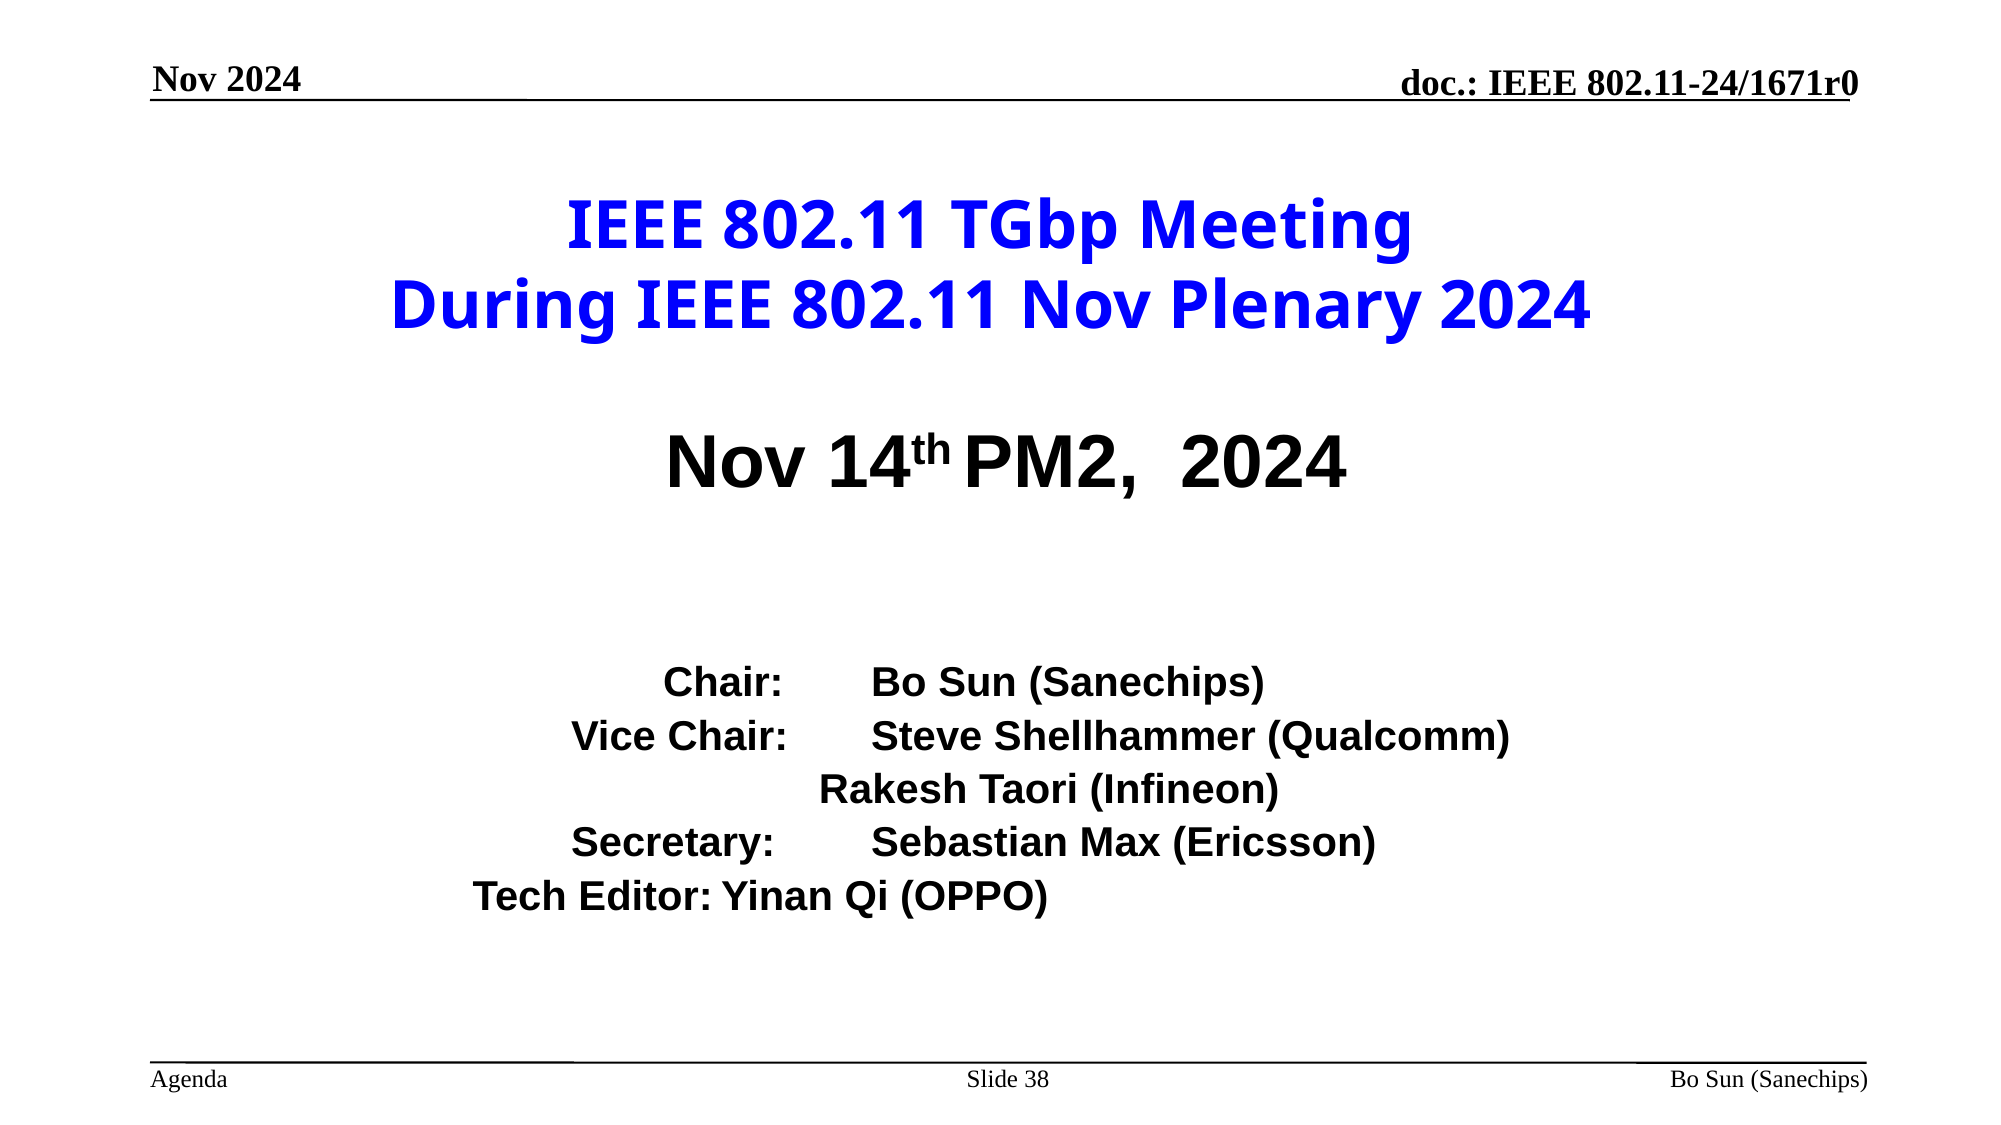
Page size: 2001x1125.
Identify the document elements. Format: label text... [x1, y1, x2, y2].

text_box Nov 14th PM2, 2024 Chair: Bo Sun (Sanechips) Vice Chair: Steve Shellhammer (Qualcomm) Rakesh Taori (Infineon) Secretary: Sebastian Max (Ericsson) Tech Editor: Yinan Qi (OPPO) [200, 349, 1813, 1027]
text_box IEEE 802.11 TGbp Meeting During IEEE 802.11 Nov Plenary 2024 [288, 112, 1695, 349]
slide_number Slide [949, 1061, 1067, 1123]
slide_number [152, 54, 563, 100]
footer Bo Sun (Sanechips) [1171, 1061, 1869, 1093]
